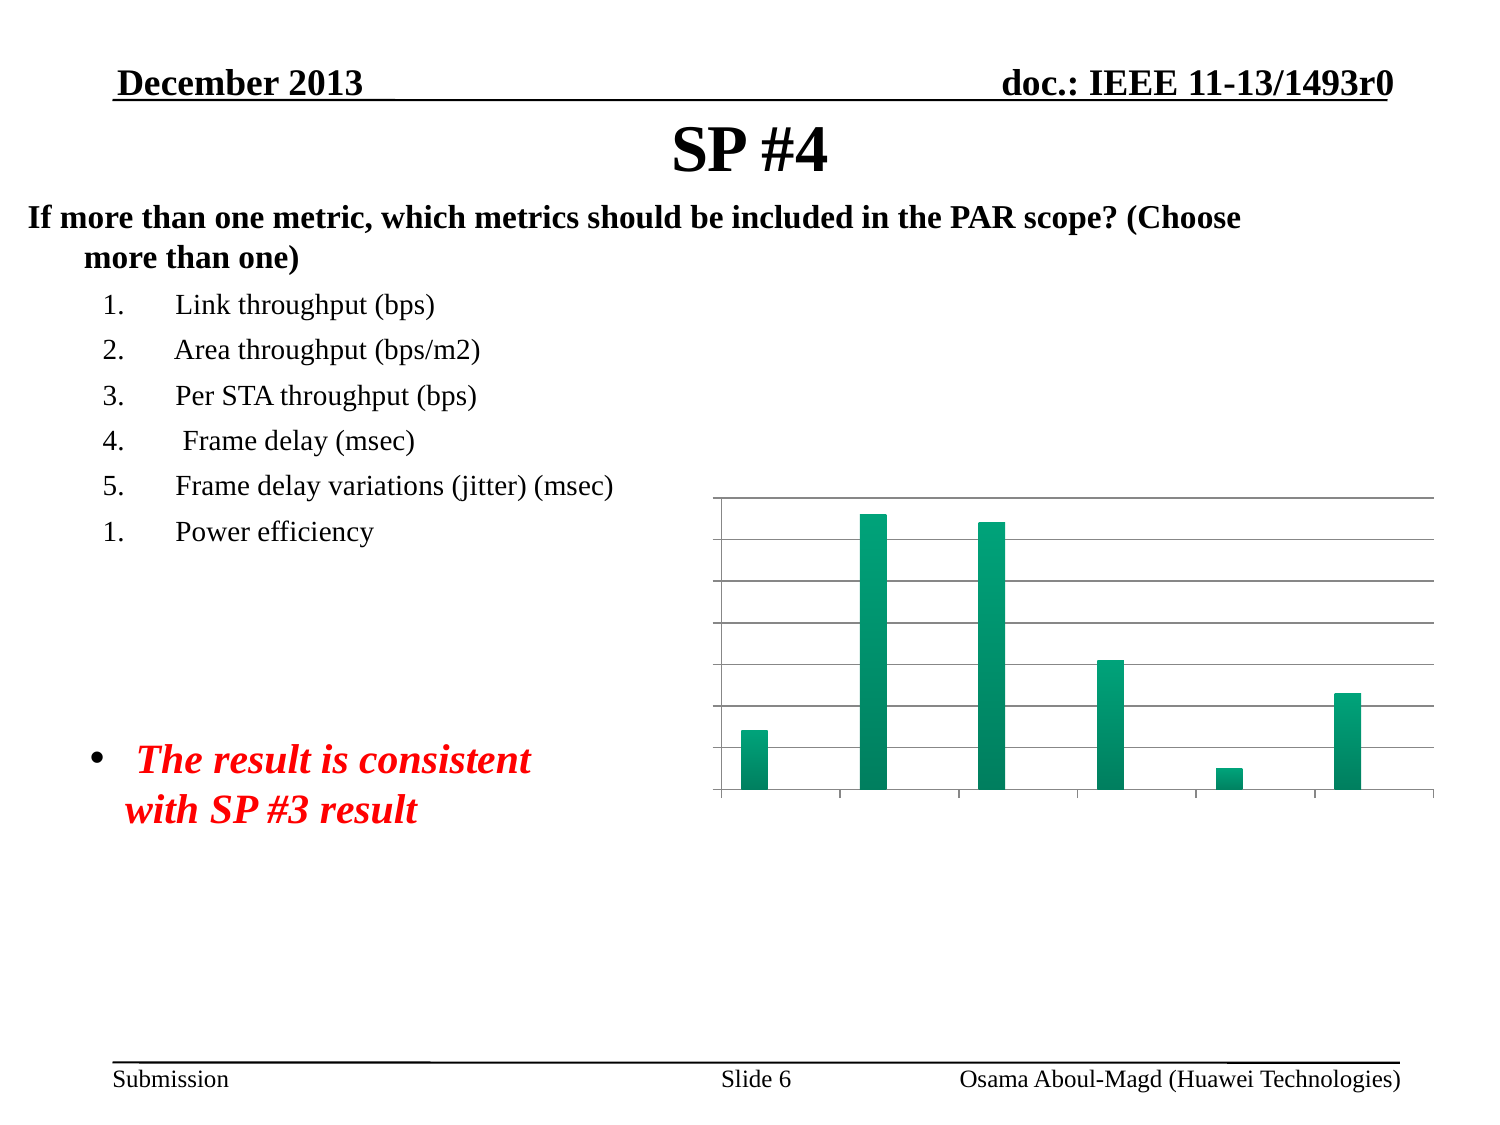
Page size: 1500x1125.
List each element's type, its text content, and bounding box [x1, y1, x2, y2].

title SP #4 [112, 49, 1388, 241]
text_box The result is consistent with SP #3 result [74, 724, 613, 840]
footer Osama Aboul-Magd (Huawei Technologies) [924, 1061, 1402, 1088]
chart [637, 474, 1451, 996]
slide_number Slide 6 [712, 1061, 800, 1123]
list If more than one metric, which metrics should be included in the PAR scope? (Choose more than one) 1. Link throughput (bps) 2. Area throughput (bps/m2) 3. Per STA throughput (bps) 4. Frame delay (msec) 5. Frame delay variations (jitter) (msec) 1. Power efficiency [12, 187, 1288, 463]
